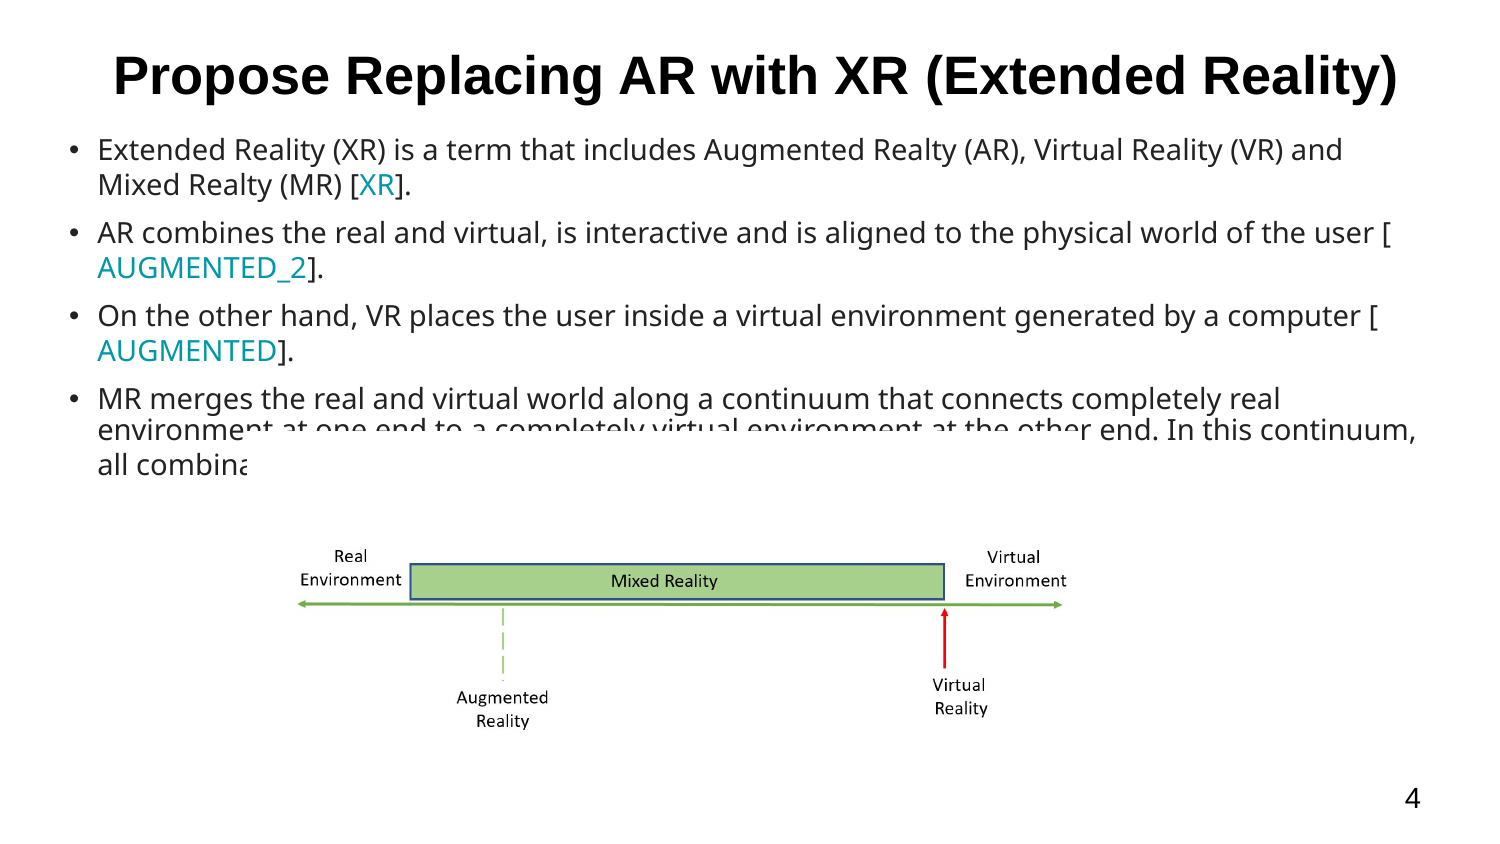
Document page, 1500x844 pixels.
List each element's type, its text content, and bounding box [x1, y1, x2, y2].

slide_number 4 [1389, 764, 1480, 830]
title Propose Replacing AR with XR (Extended Reality) [58, 15, 1456, 110]
text_box Extended Reality (XR) is a term that includes Augmented Realty (AR), Virtual Reality (VR) and Mixed Realty (MR) [XR]. AR combines the real and virtual, is interactive and is aligned to the physical world of the user [AUGMENTED_2]. On the other hand, VR places the user inside a virtual environment generated by a computer [AUGMENTED]. MR merges the real and virtual world along a continuum that connects completely real environment at one end to a completely virtual environment at the other end. In this continuum, all combinations of the real and virtual are captured [AUGMENTED]. [54, 67, 1435, 679]
picture [247, 431, 1080, 813]
